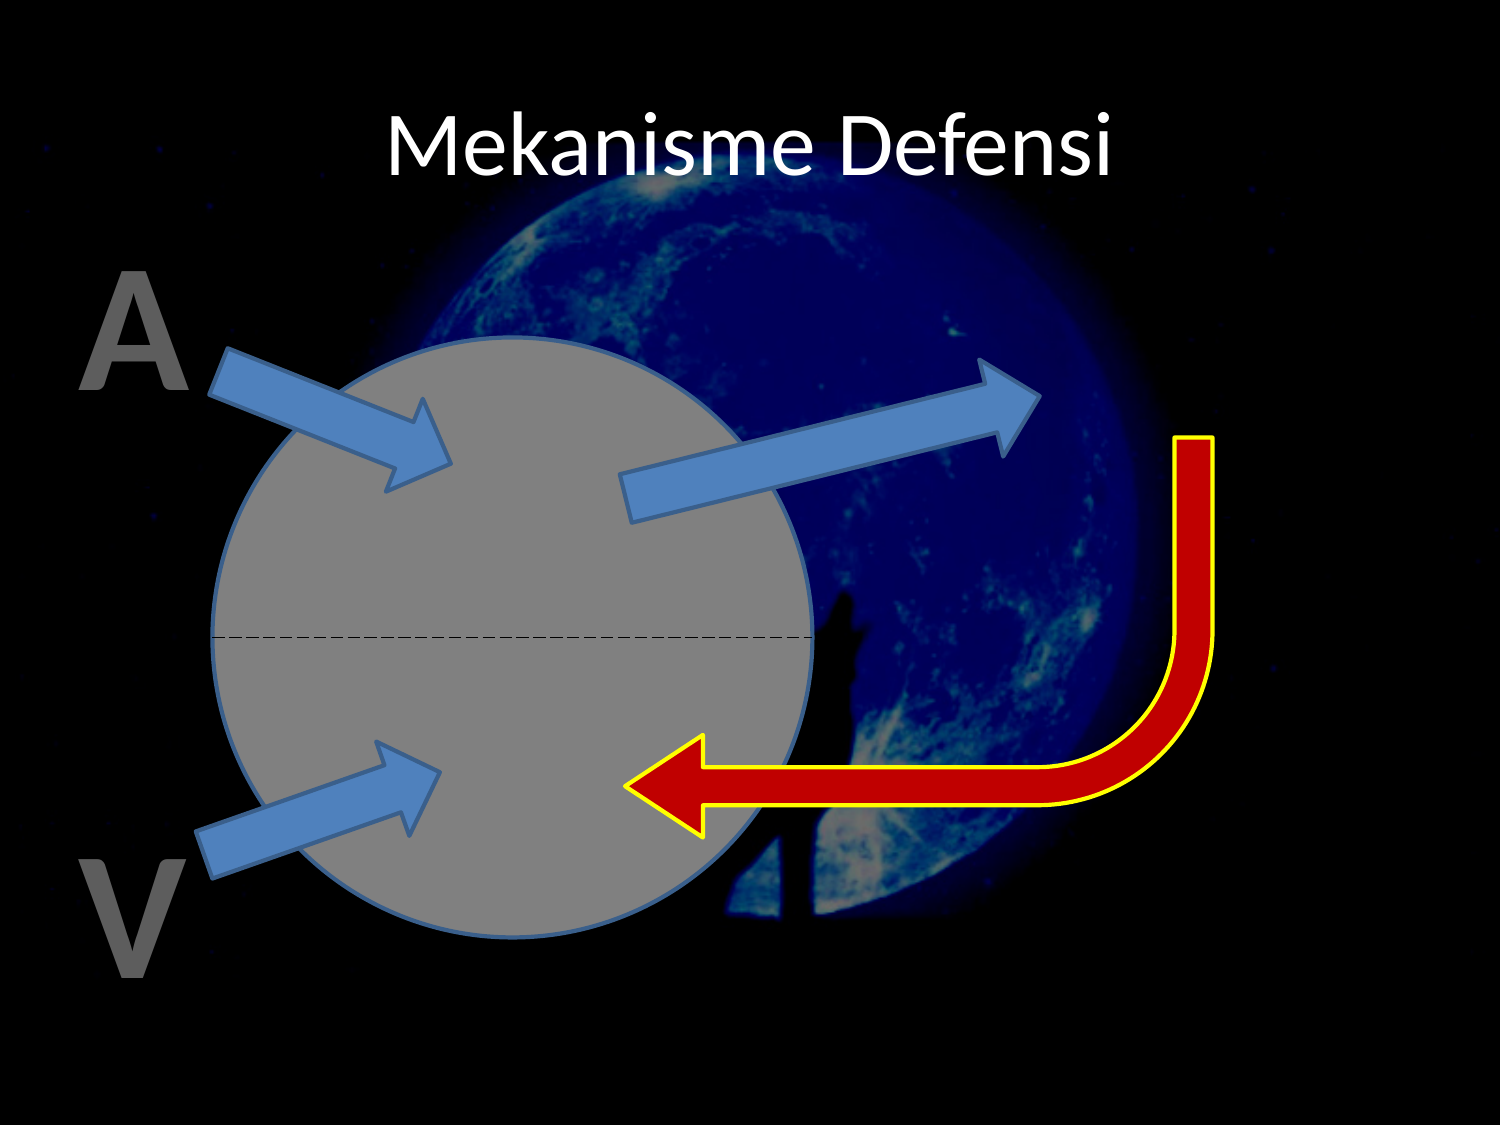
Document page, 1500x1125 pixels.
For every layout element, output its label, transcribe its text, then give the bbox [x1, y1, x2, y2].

text_box [202, 739, 442, 881]
text_box [210, 335, 815, 940]
text_box [622, 435, 1215, 840]
text_box [207, 346, 453, 494]
text_box V [63, 787, 202, 1023]
text_box A [63, 199, 205, 435]
picture [0, 0, 1500, 1125]
text_box [617, 357, 1042, 525]
title Mekanisme Defensi [75, 45, 1425, 233]
